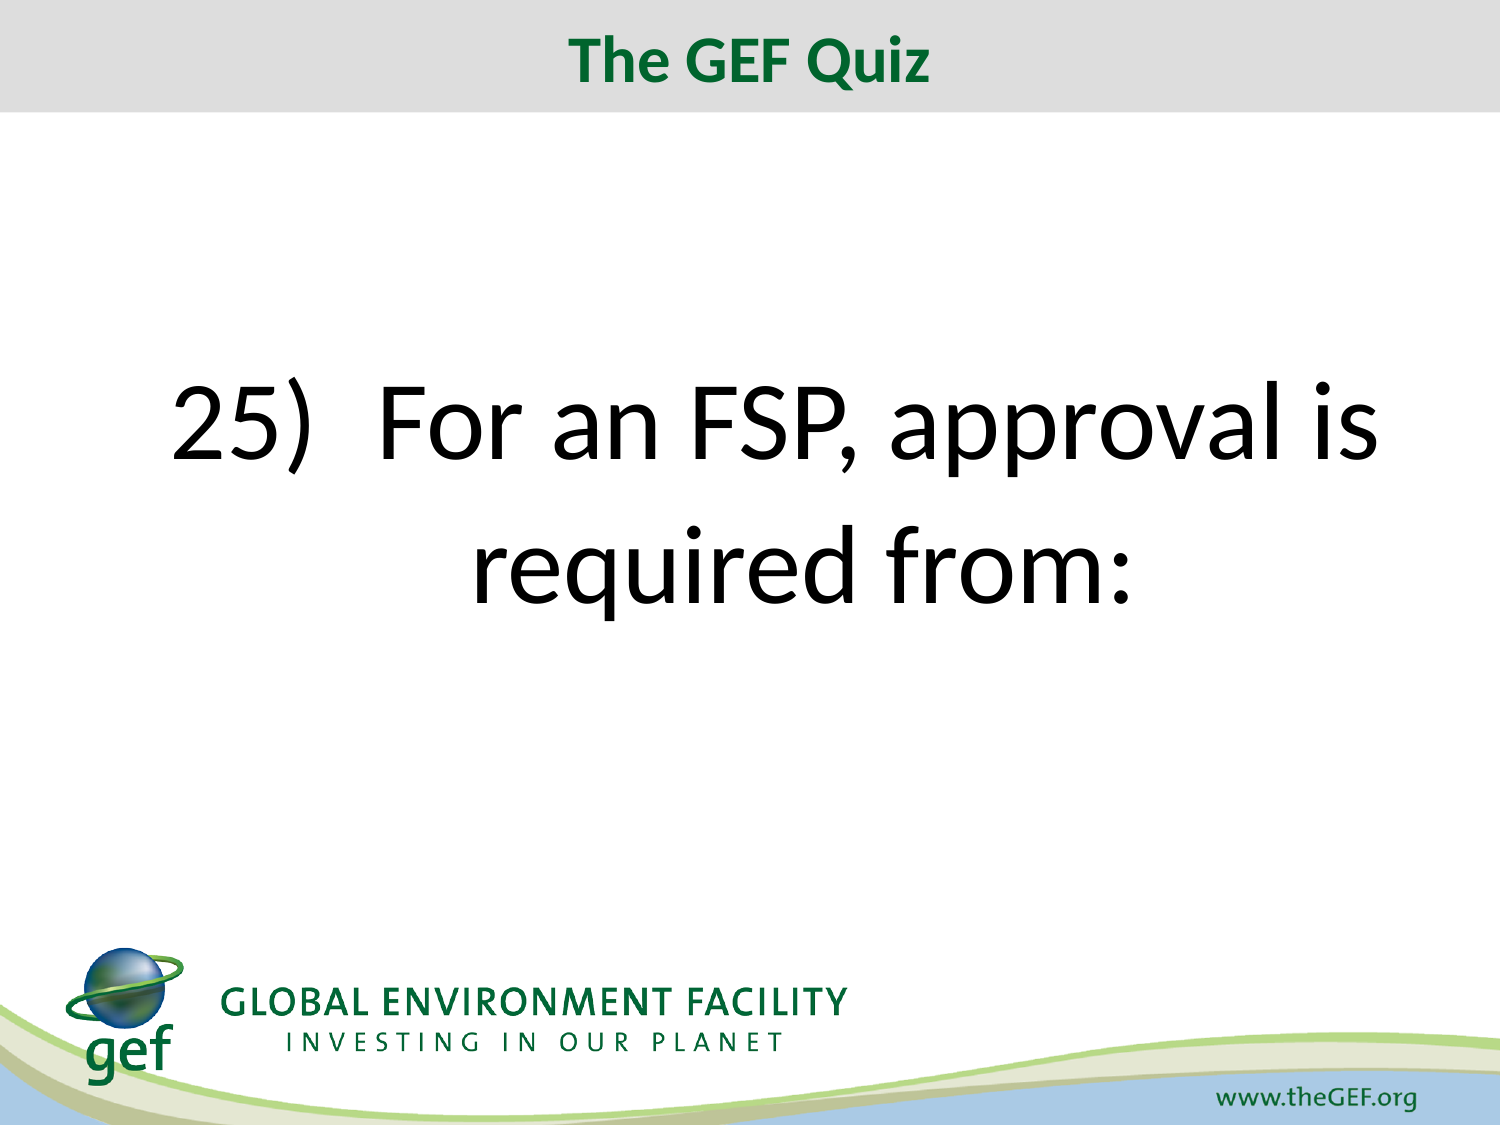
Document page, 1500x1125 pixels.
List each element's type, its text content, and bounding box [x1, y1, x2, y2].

title 25) For an FSP, approval is required from: [100, 148, 1451, 906]
picture [0, 920, 1500, 1125]
text_box The GEF Quiz [0, 0, 1500, 113]
